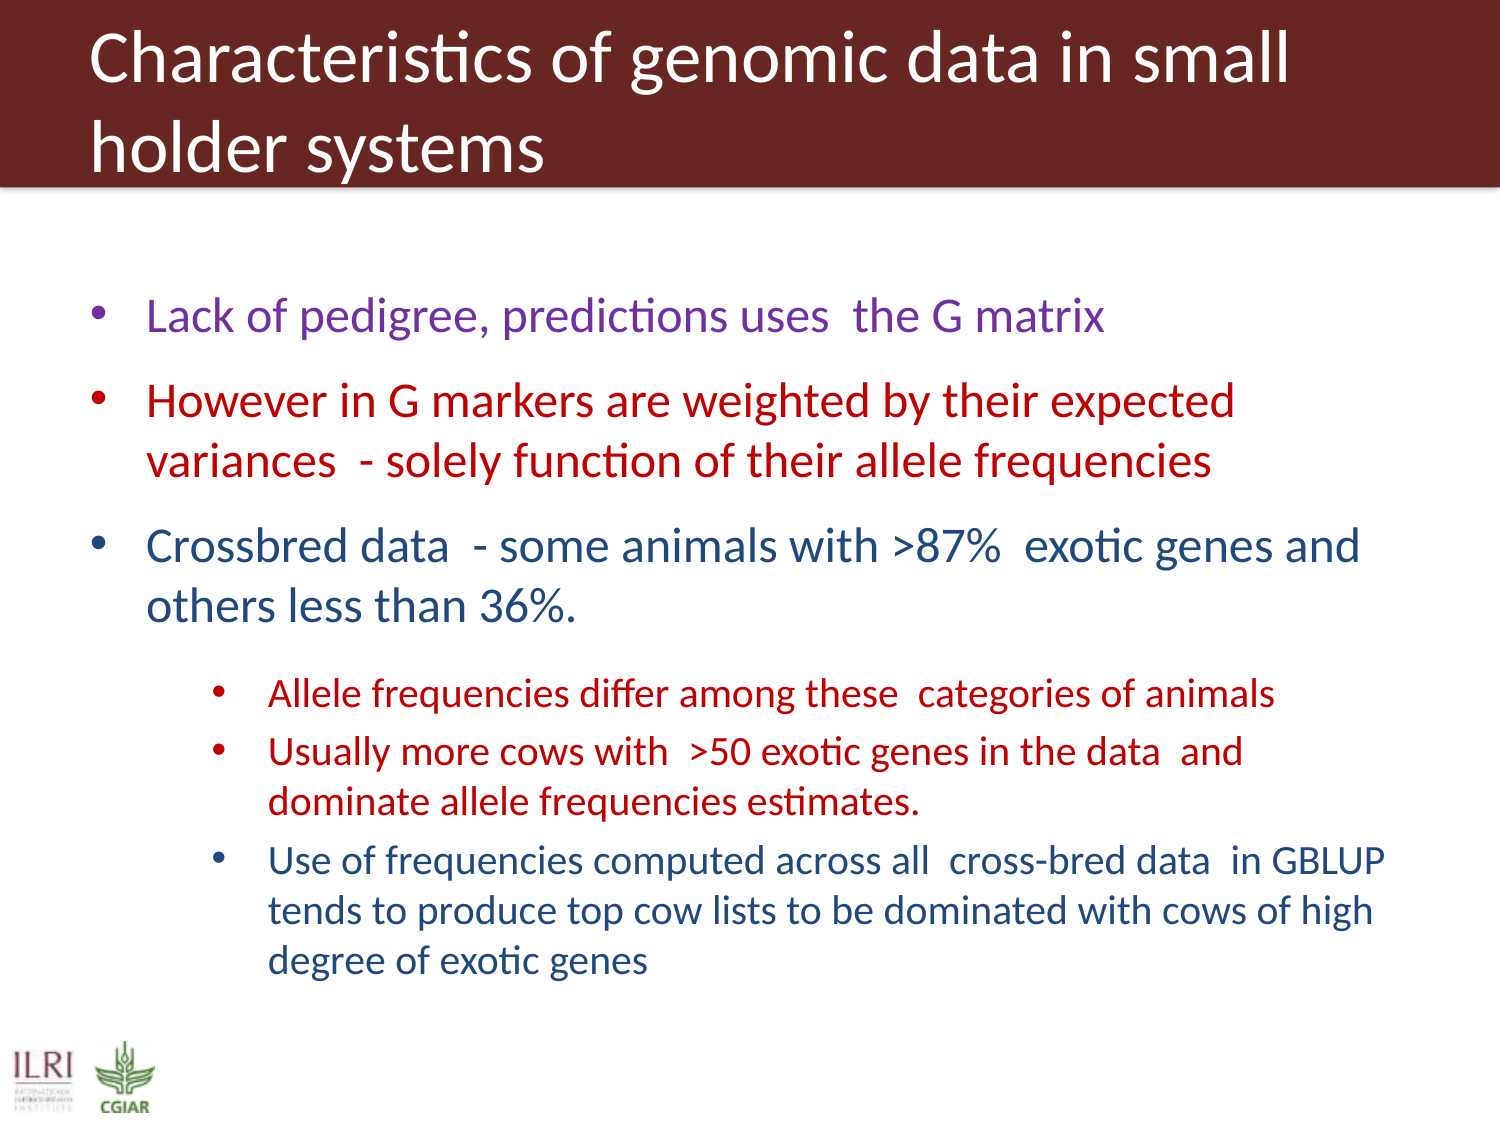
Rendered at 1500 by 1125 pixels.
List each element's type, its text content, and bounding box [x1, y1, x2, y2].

title Characteristics of genomic data in small holder systems [75, 0, 1425, 188]
picture [94, 1041, 155, 1113]
list Lack of pedigree, predictions uses the G matrix However in G markers are weighted by their expected variances - solely function of their allele frequencies Crossbred data - some animals with >87% exotic genes and others less than 36%. Allele frequencies differ among these categories of animals Usually more cows with >50 exotic genes in the data and dominate allele frequencies estimates. Use of frequencies computed across all cross-bred data in GBLUP tends to produce top cow lists to be dominated with cows of high degree of exotic genes [75, 275, 1425, 1025]
picture [12, 1049, 74, 1113]
